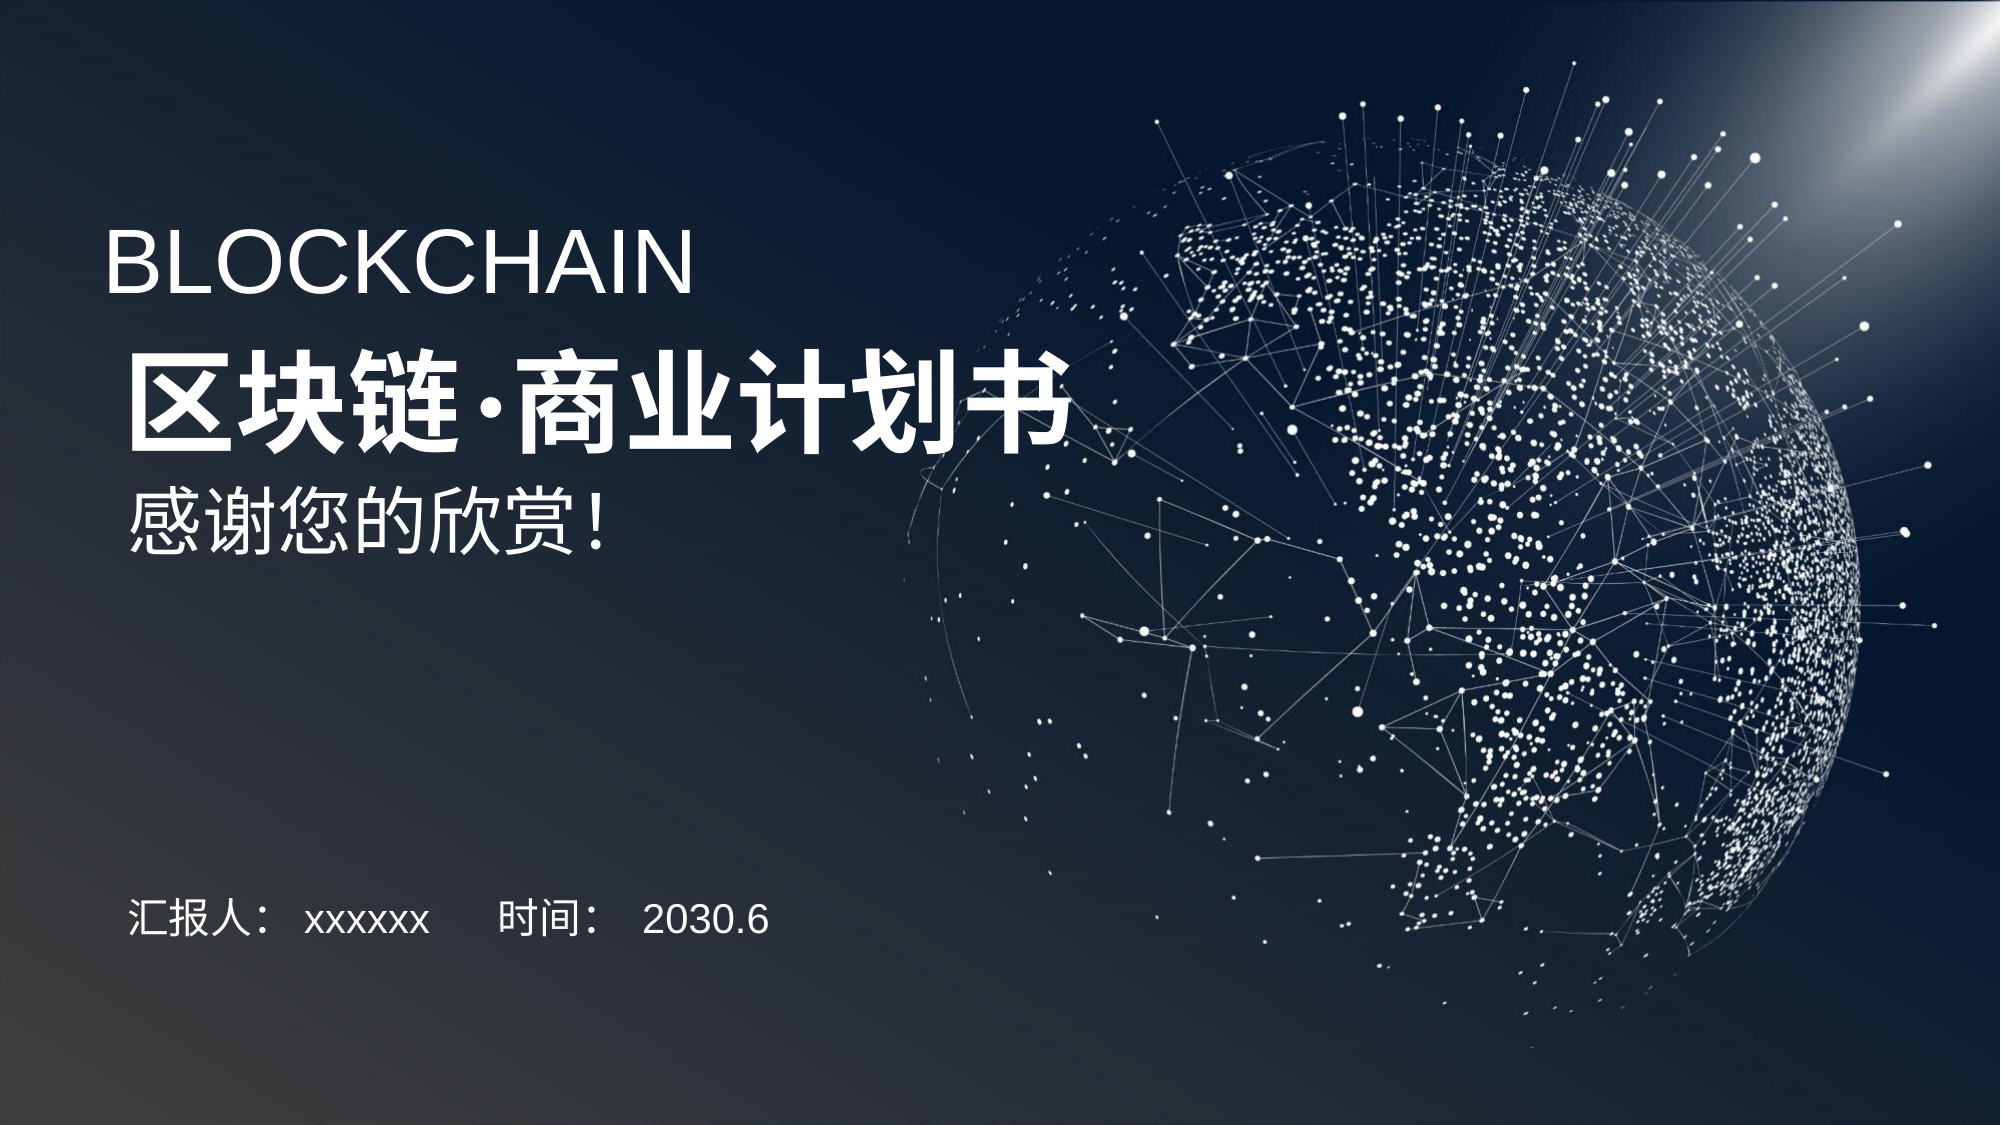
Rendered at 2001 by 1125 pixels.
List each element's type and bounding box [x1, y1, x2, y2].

picture [0, 0, 2000, 1125]
text_box [0, 359, 1217, 477]
